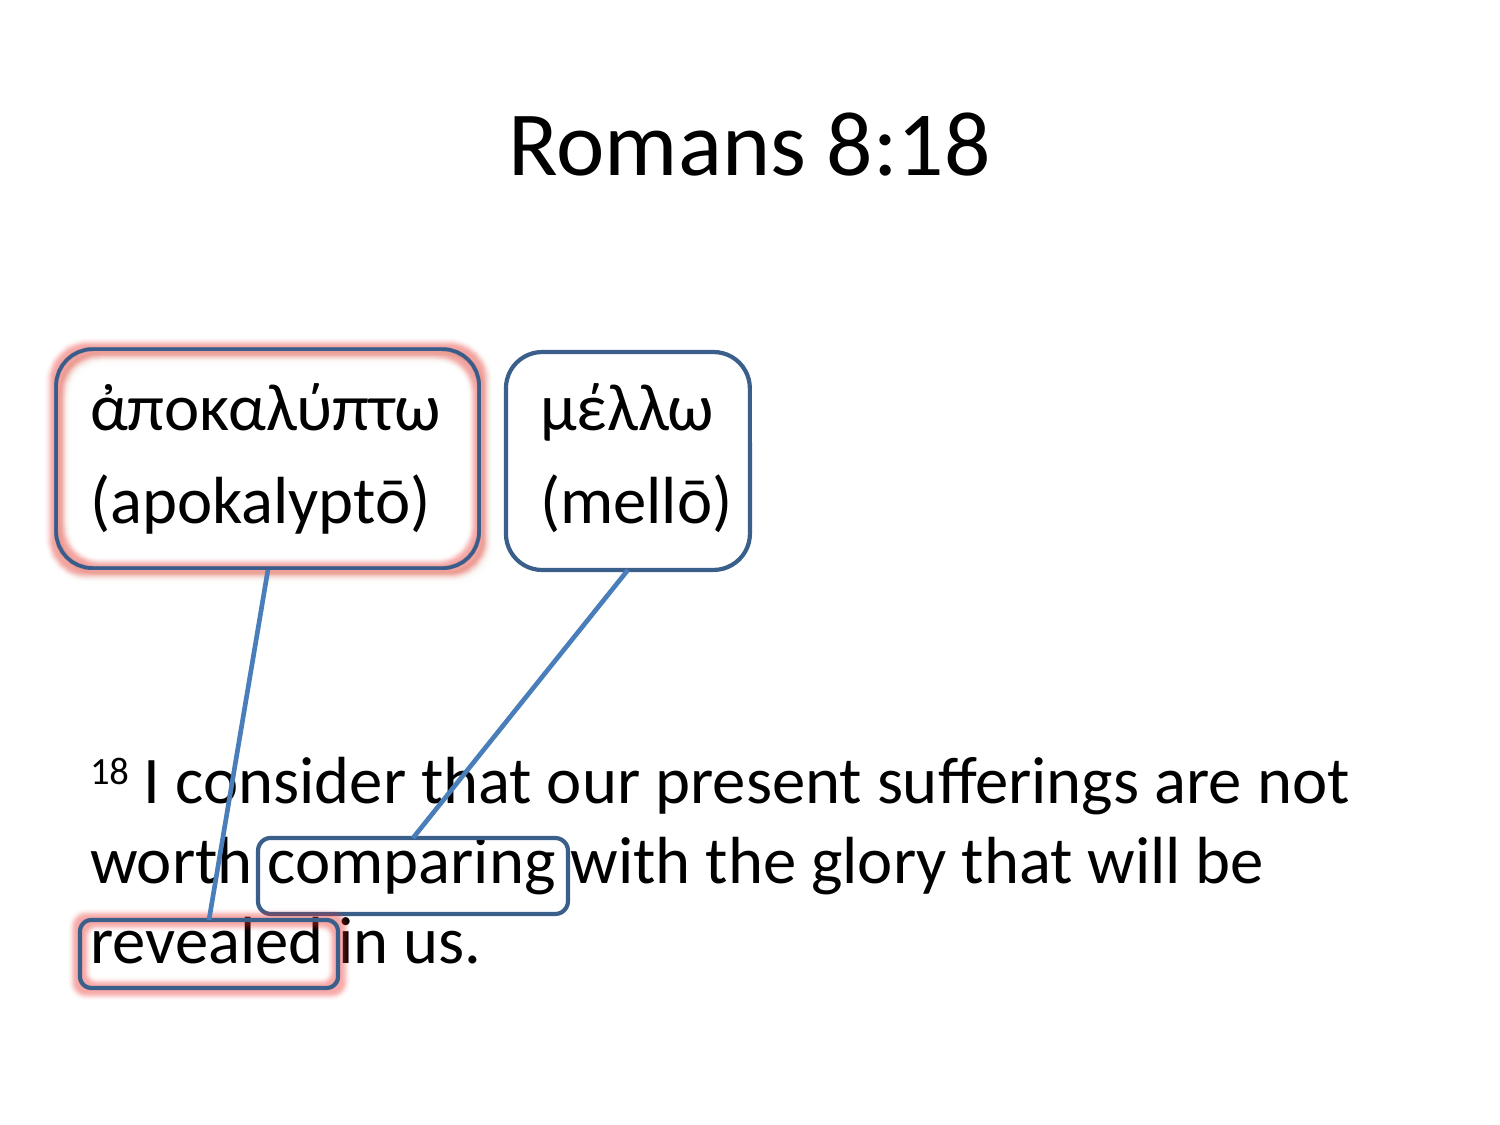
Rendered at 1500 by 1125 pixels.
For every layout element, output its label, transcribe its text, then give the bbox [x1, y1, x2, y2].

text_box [208, 569, 269, 921]
picture [54, 347, 482, 571]
text_box [273, 835, 571, 917]
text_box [412, 569, 629, 839]
text_box [503, 349, 753, 573]
text_box [77, 917, 341, 991]
title Romans 8:18 [75, 45, 1425, 233]
list ἀποκαλύπτω μέλλω (apokalyptō) (mellō) 18 I consider that our present sufferings are not worth comparing with the glory that will be revealed in us. [75, 262, 1425, 1005]
